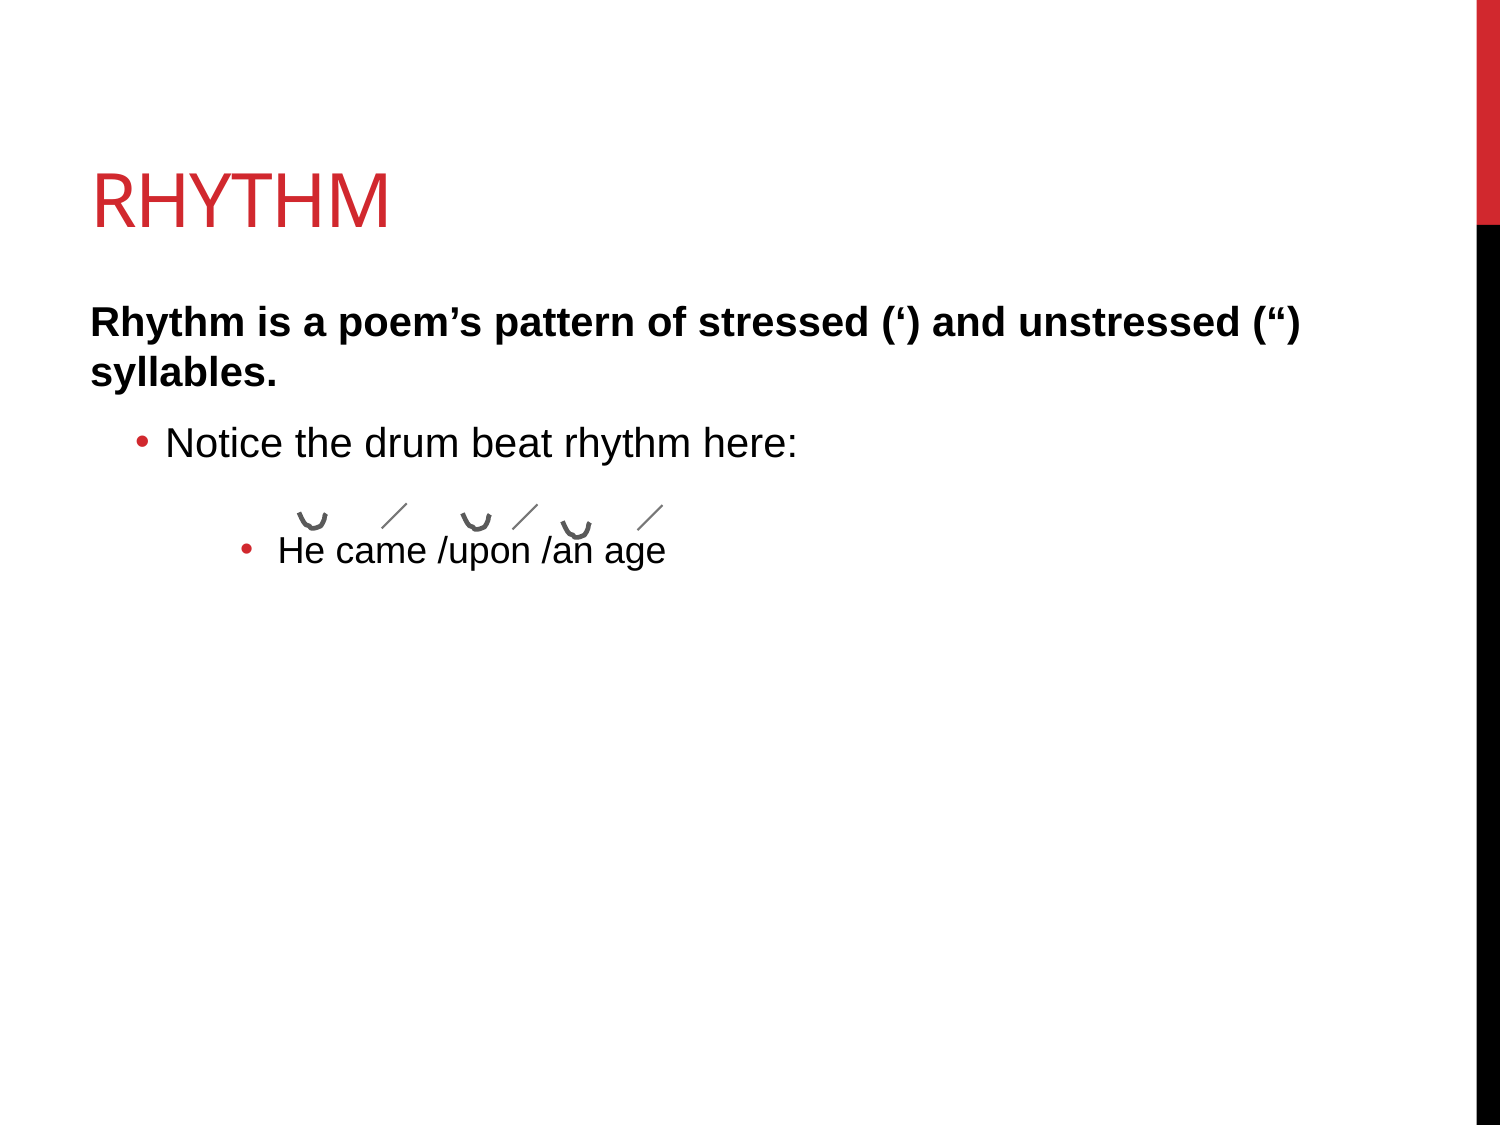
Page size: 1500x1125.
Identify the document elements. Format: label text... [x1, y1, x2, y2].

title Rhythm [75, 24, 1025, 250]
text_box [560, 520, 592, 540]
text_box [636, 504, 663, 531]
text_box [460, 512, 492, 532]
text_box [511, 503, 538, 530]
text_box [381, 502, 408, 529]
text_box [296, 511, 328, 531]
list Rhythm is a poem’s pattern of stressed (‘) and unstressed (“) syllables. Notice the drum beat rhythm here: He came /upon /an age [74, 287, 1326, 1006]
